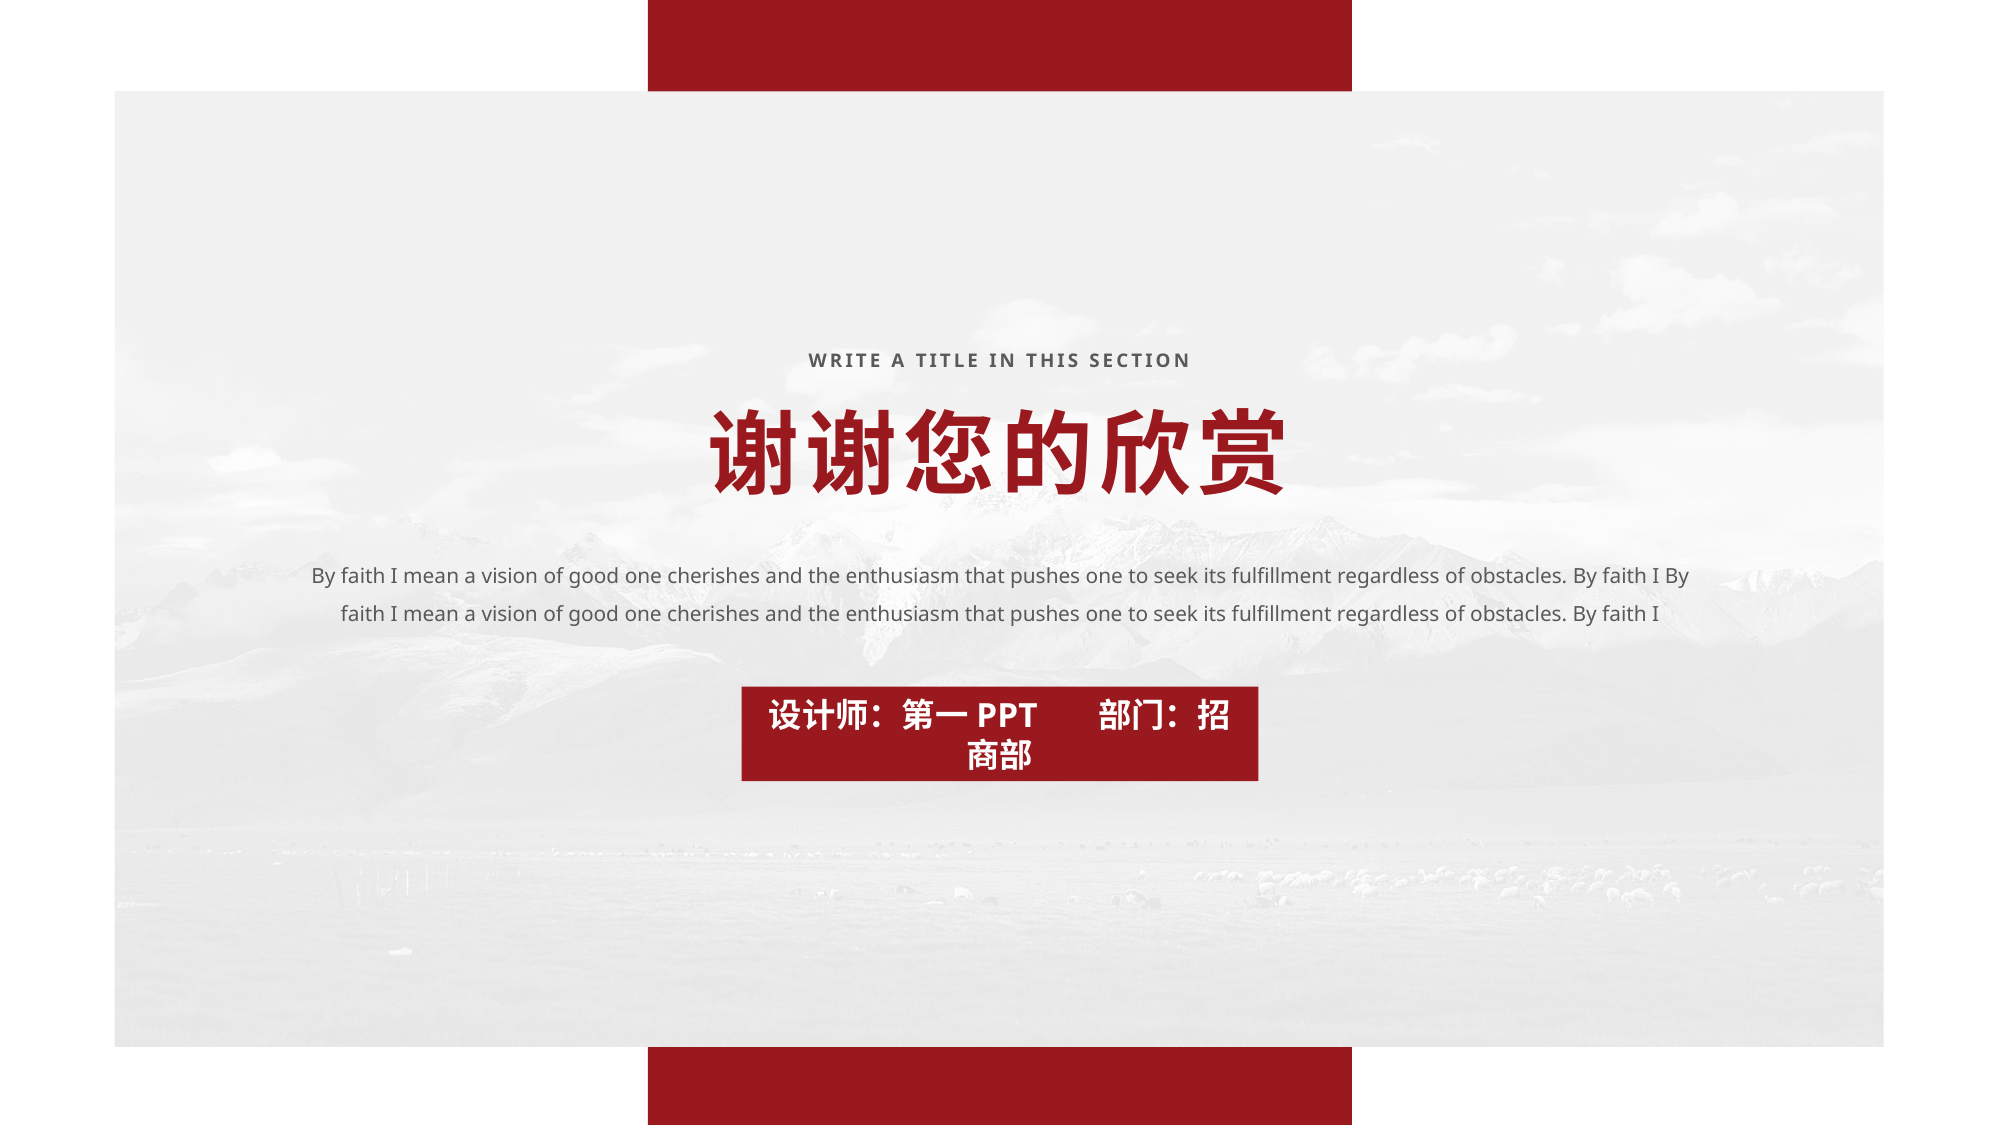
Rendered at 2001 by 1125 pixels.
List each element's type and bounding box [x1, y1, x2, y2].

text_box [113, 91, 1884, 1047]
text_box [647, 0, 1353, 91]
text_box [647, 1047, 1353, 1125]
